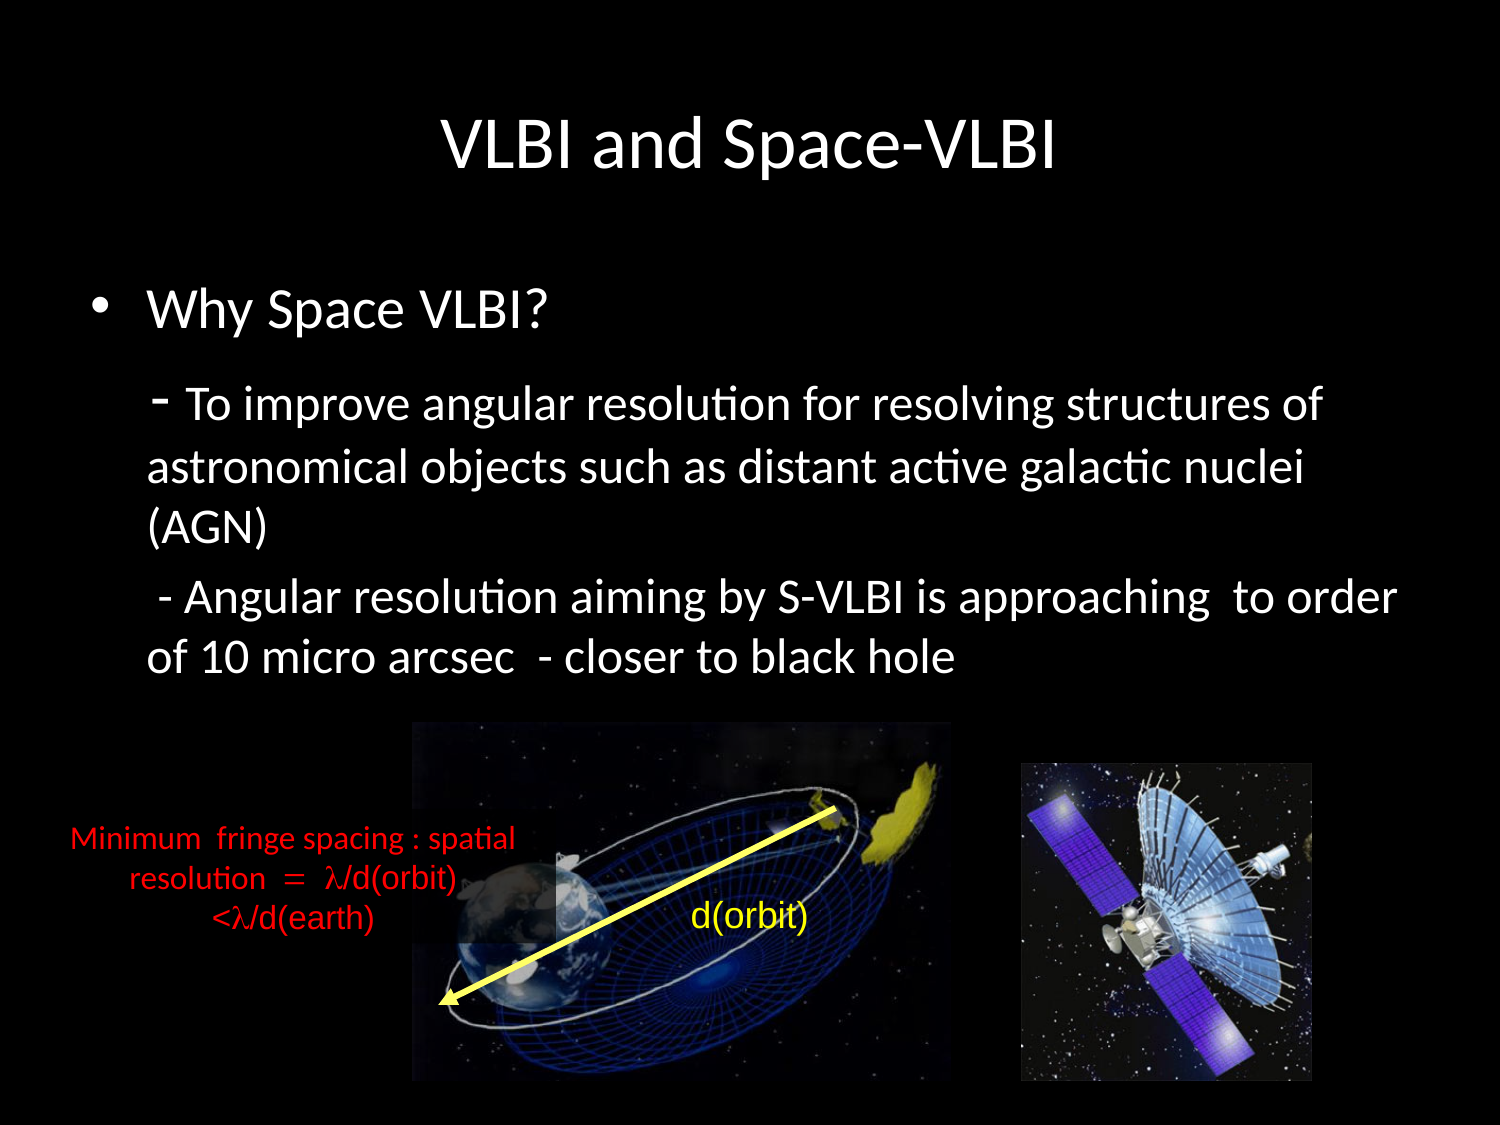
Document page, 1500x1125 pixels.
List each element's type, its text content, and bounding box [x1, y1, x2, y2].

title VLBI and Space-VLBI [75, 45, 1425, 233]
picture [1021, 763, 1312, 1081]
list Why Space VLBI? - To improve angular resolution for resolving structures of astronomical objects such as distant active galactic nuclei (AGN) - Angular resolution aiming by S-VLBI is approaching to order of 10 micro arcsec - closer to black hole [75, 262, 1425, 1005]
text_box Minimum fringe spacing : spatial resolution  /d(orbit) </d(earth) [30, 808, 406, 944]
picture [411, 722, 951, 1081]
